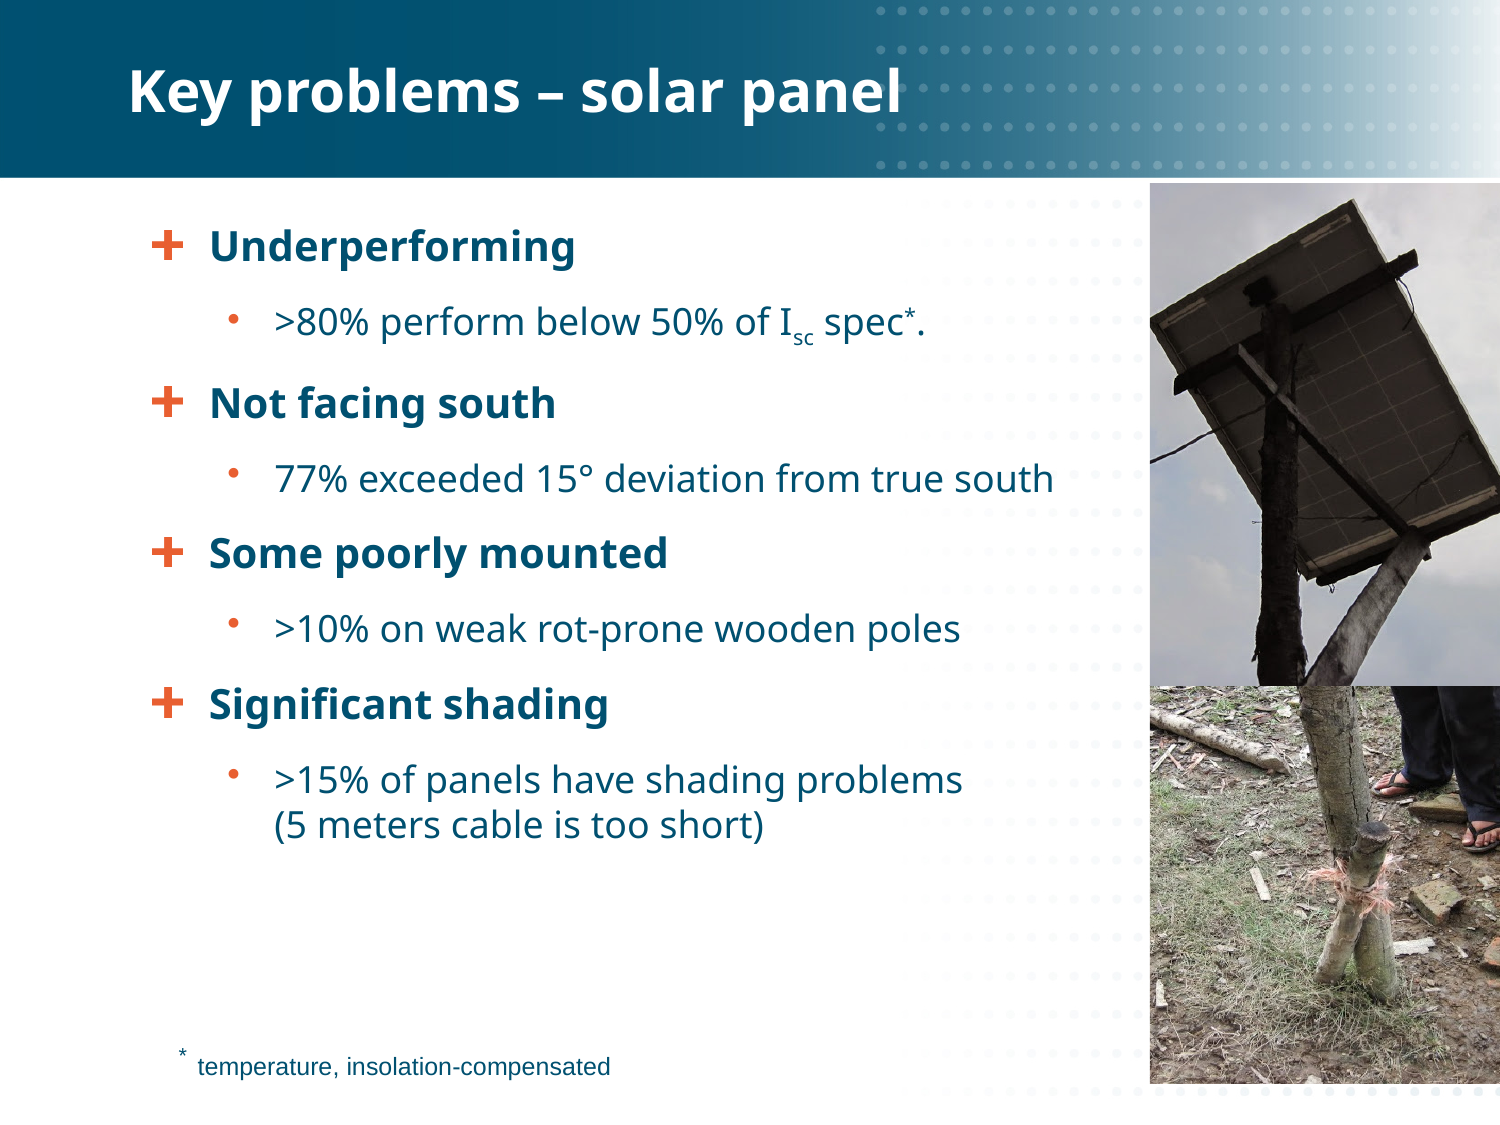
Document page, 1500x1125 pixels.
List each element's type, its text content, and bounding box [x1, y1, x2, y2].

slide_number 10 [1112, 1049, 1463, 1125]
text_box * temperature, insolation-compensated [163, 1030, 627, 1120]
title Key problems – solar panel [112, 0, 1338, 184]
picture [0, 0, 1500, 1125]
list Underperforming >80% perform below 50% of Isc spec*. Not facing south 77% exceeded 15° deviation from true south Some poorly mounted >10% on weak rot-prone wooden poles Significant shading >15% of panels have shading problems (5 meters cable is too short) [137, 212, 1144, 955]
